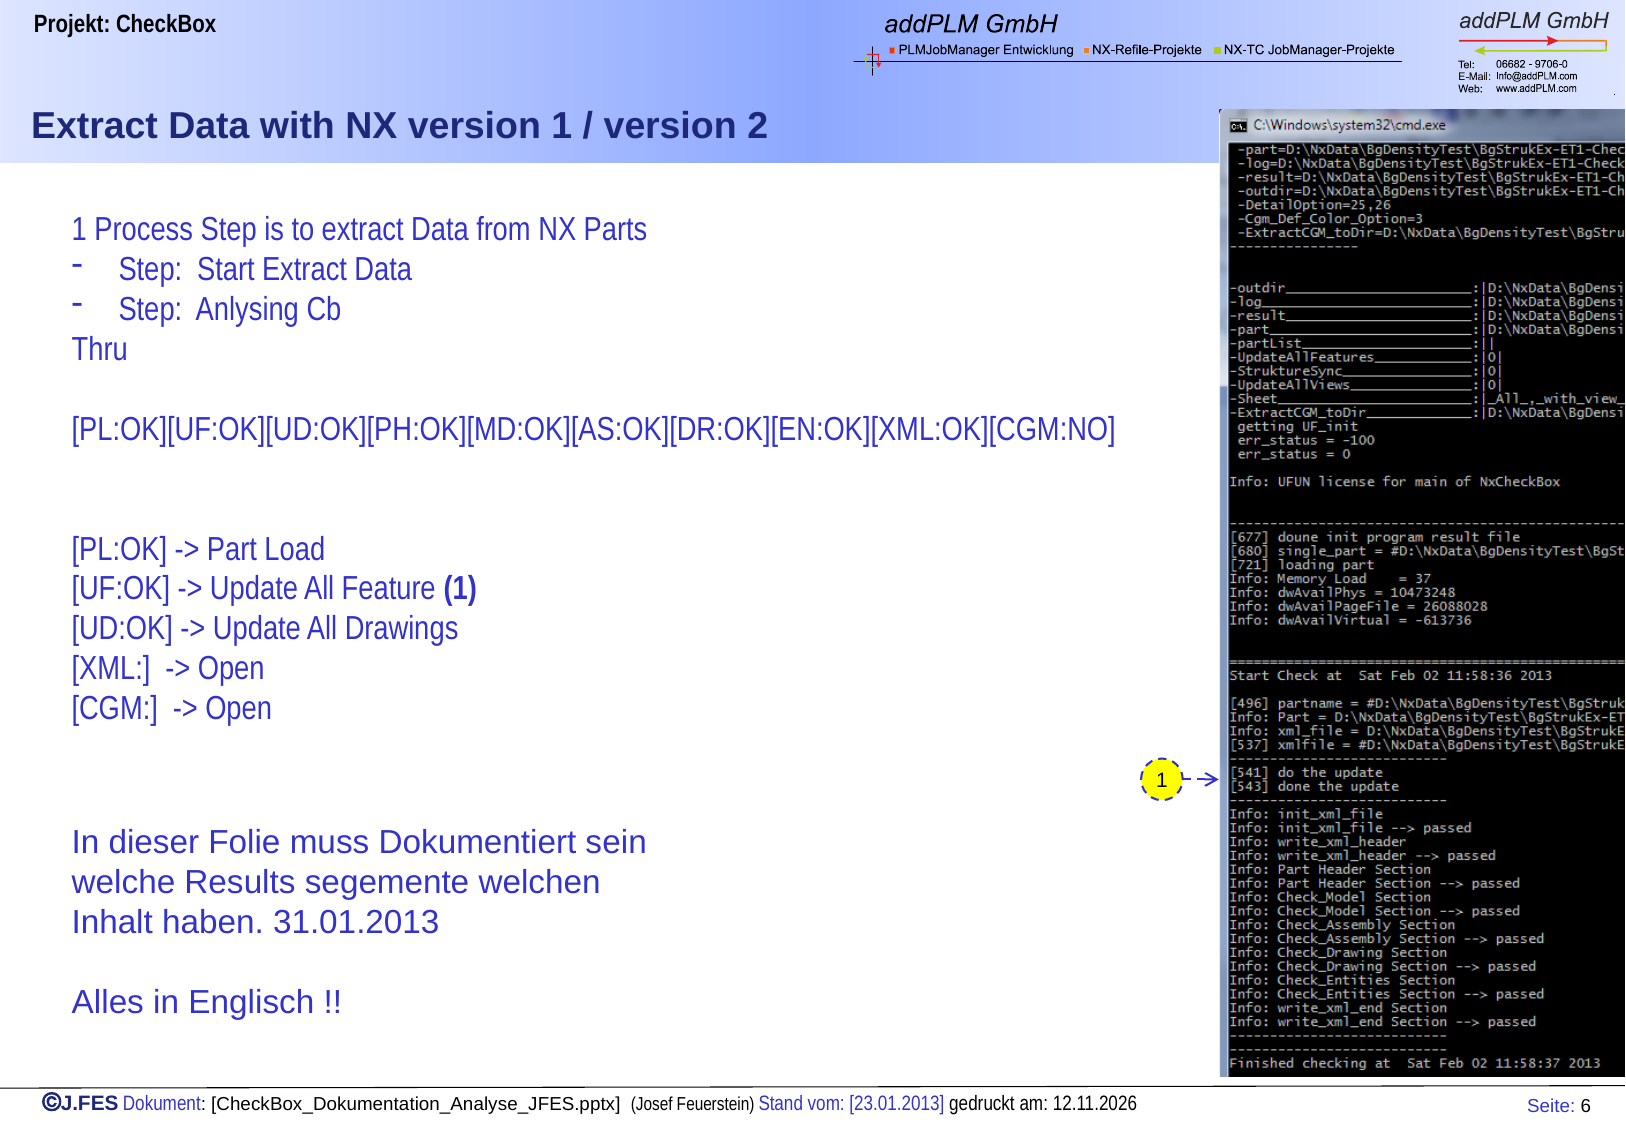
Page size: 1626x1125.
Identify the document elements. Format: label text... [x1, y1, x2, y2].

text_box In dieser Folie muss Dokumentiert sein welche Results segemente welchen Inhalt haben. 31.01.2013 Alles in Englisch !! [56, 812, 696, 1028]
text_box 1 [1141, 758, 1183, 801]
title Extract Data with NX version 1 / version 2 [30, 73, 1600, 138]
picture [1219, 109, 1625, 1077]
text_box 1 Process Step is to extract Data from NX Parts Step: Start Extract Data Step: Anlysing Cb Thru [PL:OK][UF:OK][UD:OK][PH:OK][MD:OK][AS:OK][DR:OK][EN:OK][XML:OK][CGM:NO] [PL:OK] -> Part Load [UF:OK] -> Update All Feature (1) [UD:OK] -> Update All Drawings [XML:] -> Open [CGM:] -> Open [56, 199, 1214, 774]
